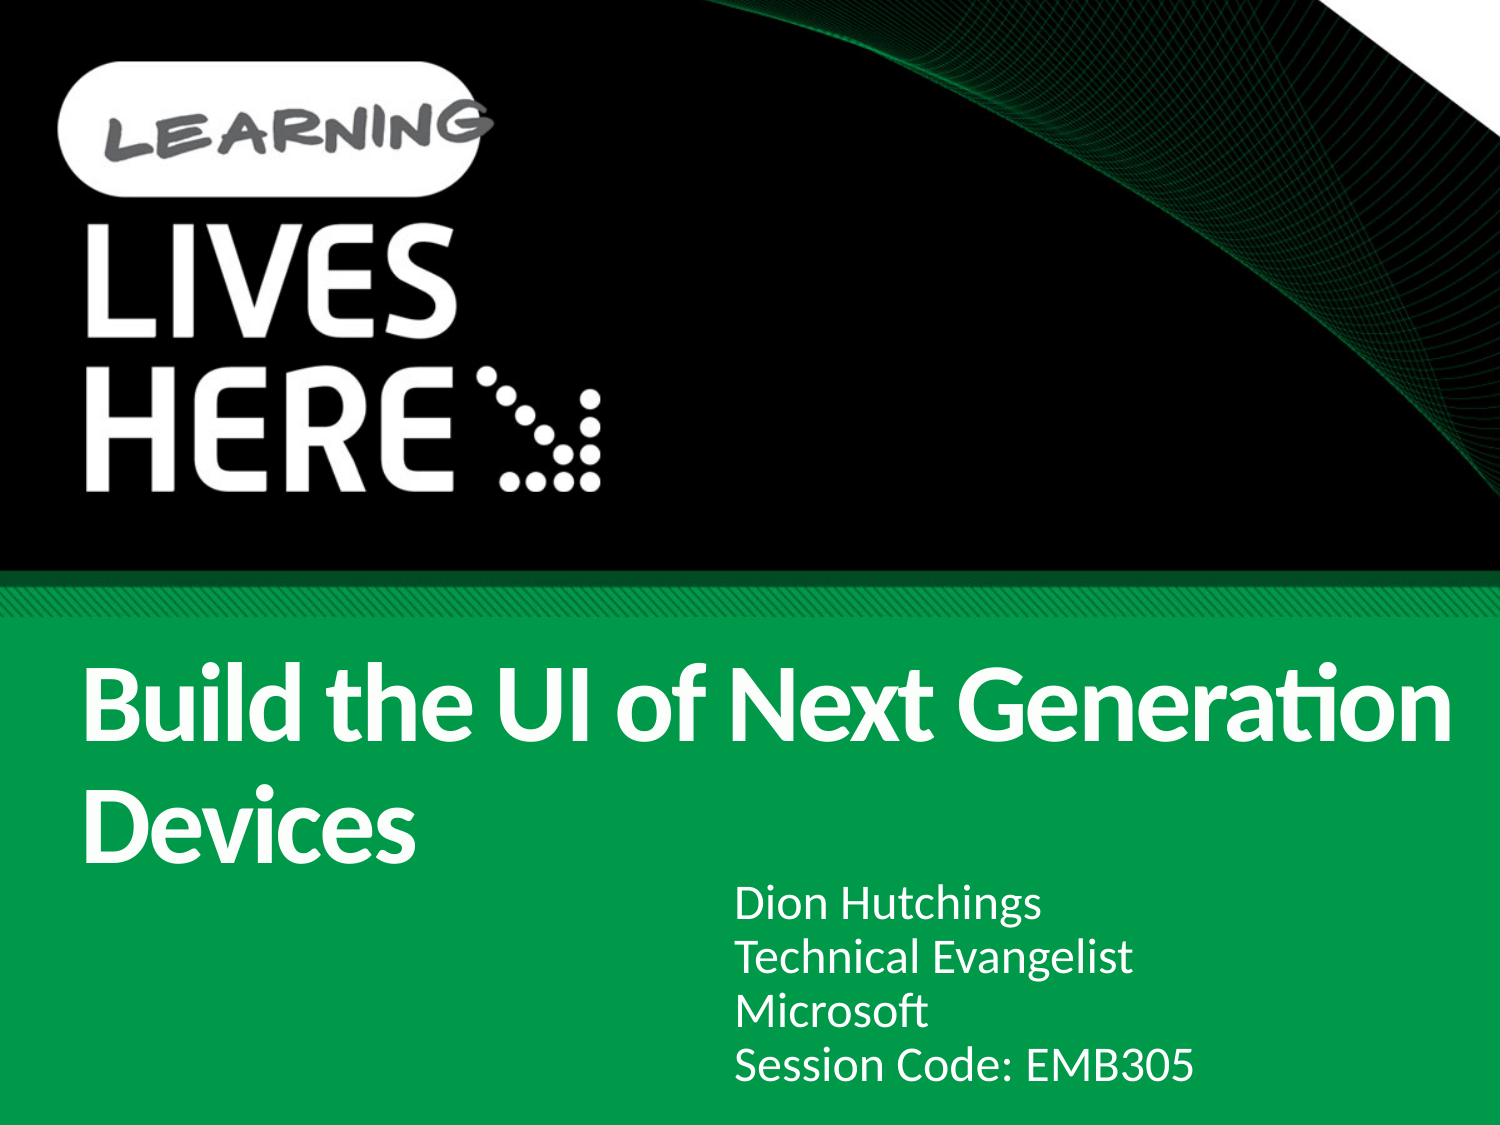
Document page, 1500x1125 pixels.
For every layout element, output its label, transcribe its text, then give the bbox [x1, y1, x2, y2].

title Build the UI of Next Generation Devices [80, 644, 1500, 864]
picture [0, 0, 1500, 1125]
subtitle Dion Hutchings Technical Evangelist Microsoft Session Code: EMB305 [734, 876, 1360, 952]
